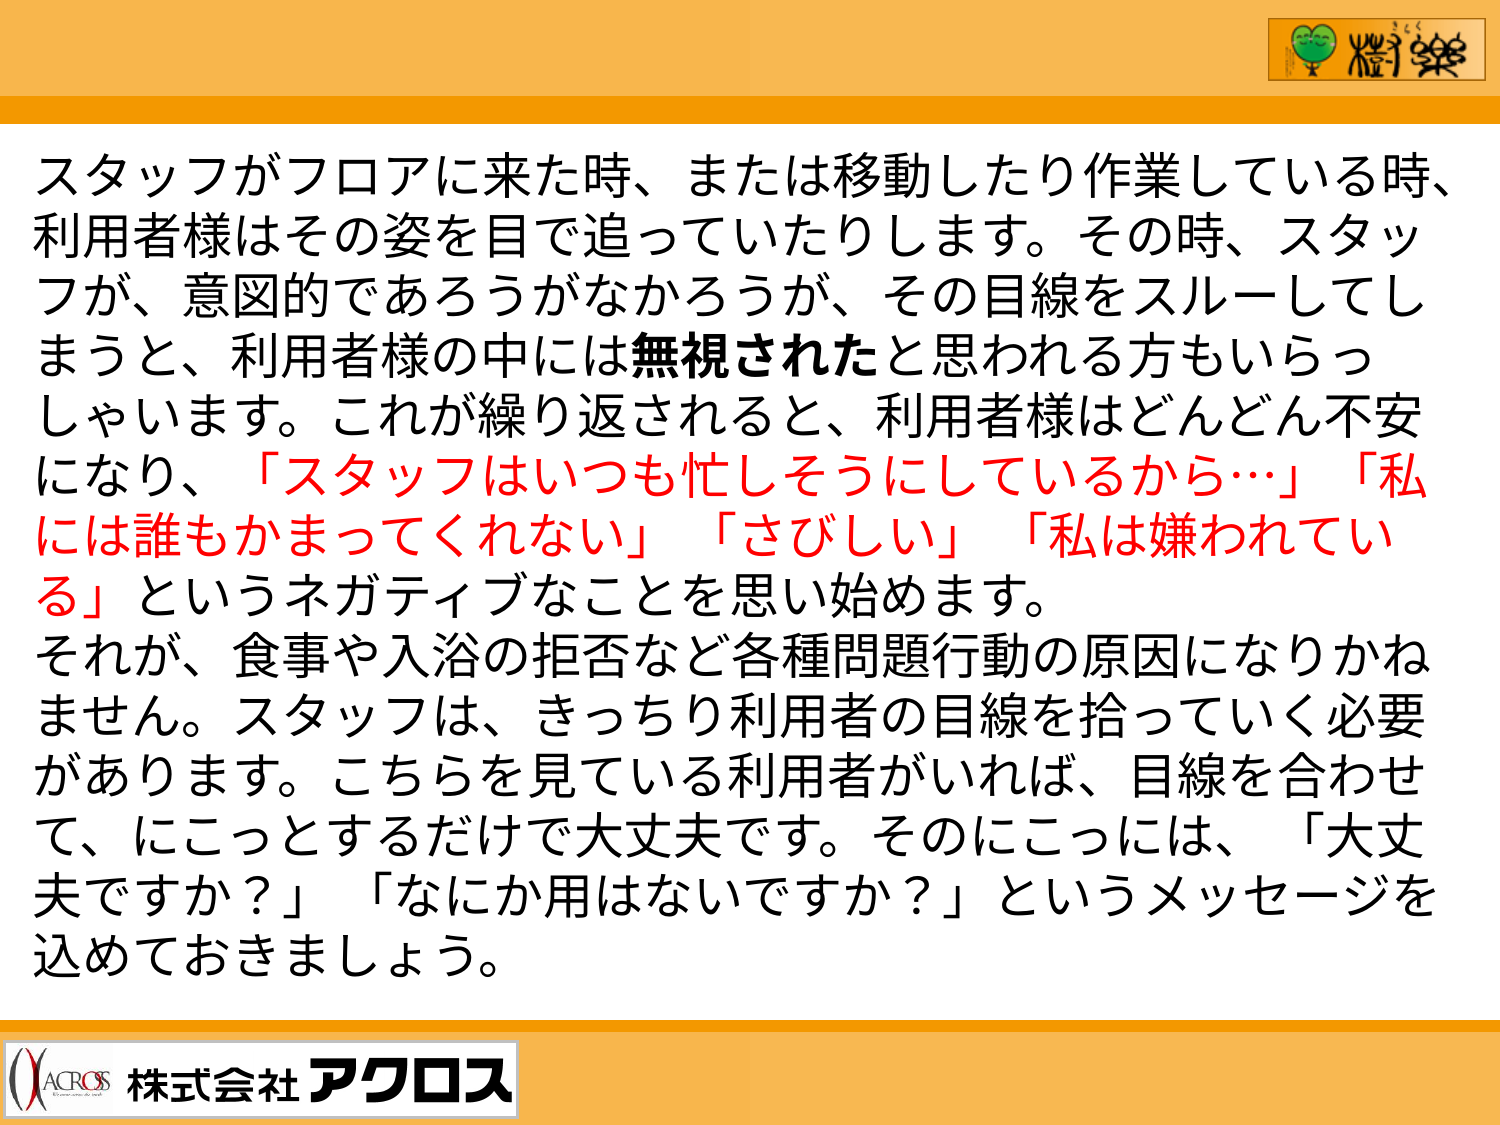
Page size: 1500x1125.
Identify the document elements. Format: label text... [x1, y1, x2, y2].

text_box スタッフがフロアに来た時、または移動したり作業している時、利用者様はその姿を目で追っていたりします。その時、スタッフが、意図的であろうがなかろうが、その目線をスルーしてしまうと、利用者様の中には無視されたと思われる方もいらっしゃいます。これが繰り返されると、利用者様はどんどん不安になり、「スタッフはいつも忙しそうにしているから…」「私には誰もかまってくれない」 「さびしい」 「私は嫌われている」というネガティブなことを思い始めます。 それが、食事や入浴の拒否など各種問題行動の原因になりかねません。スタッフは、きっちり利用者の目線を拾っていく必要があります。こちらを見ている利用者がいれば、目線を合わせて、にこっとするだけで大丈夫です。そのにこっには、 「大丈夫ですか？」 「なにか用はないですか？」というメッセージを込めておきましょう。 [17, 137, 1459, 992]
picture [0, 1020, 1500, 1125]
picture [0, 0, 1500, 124]
